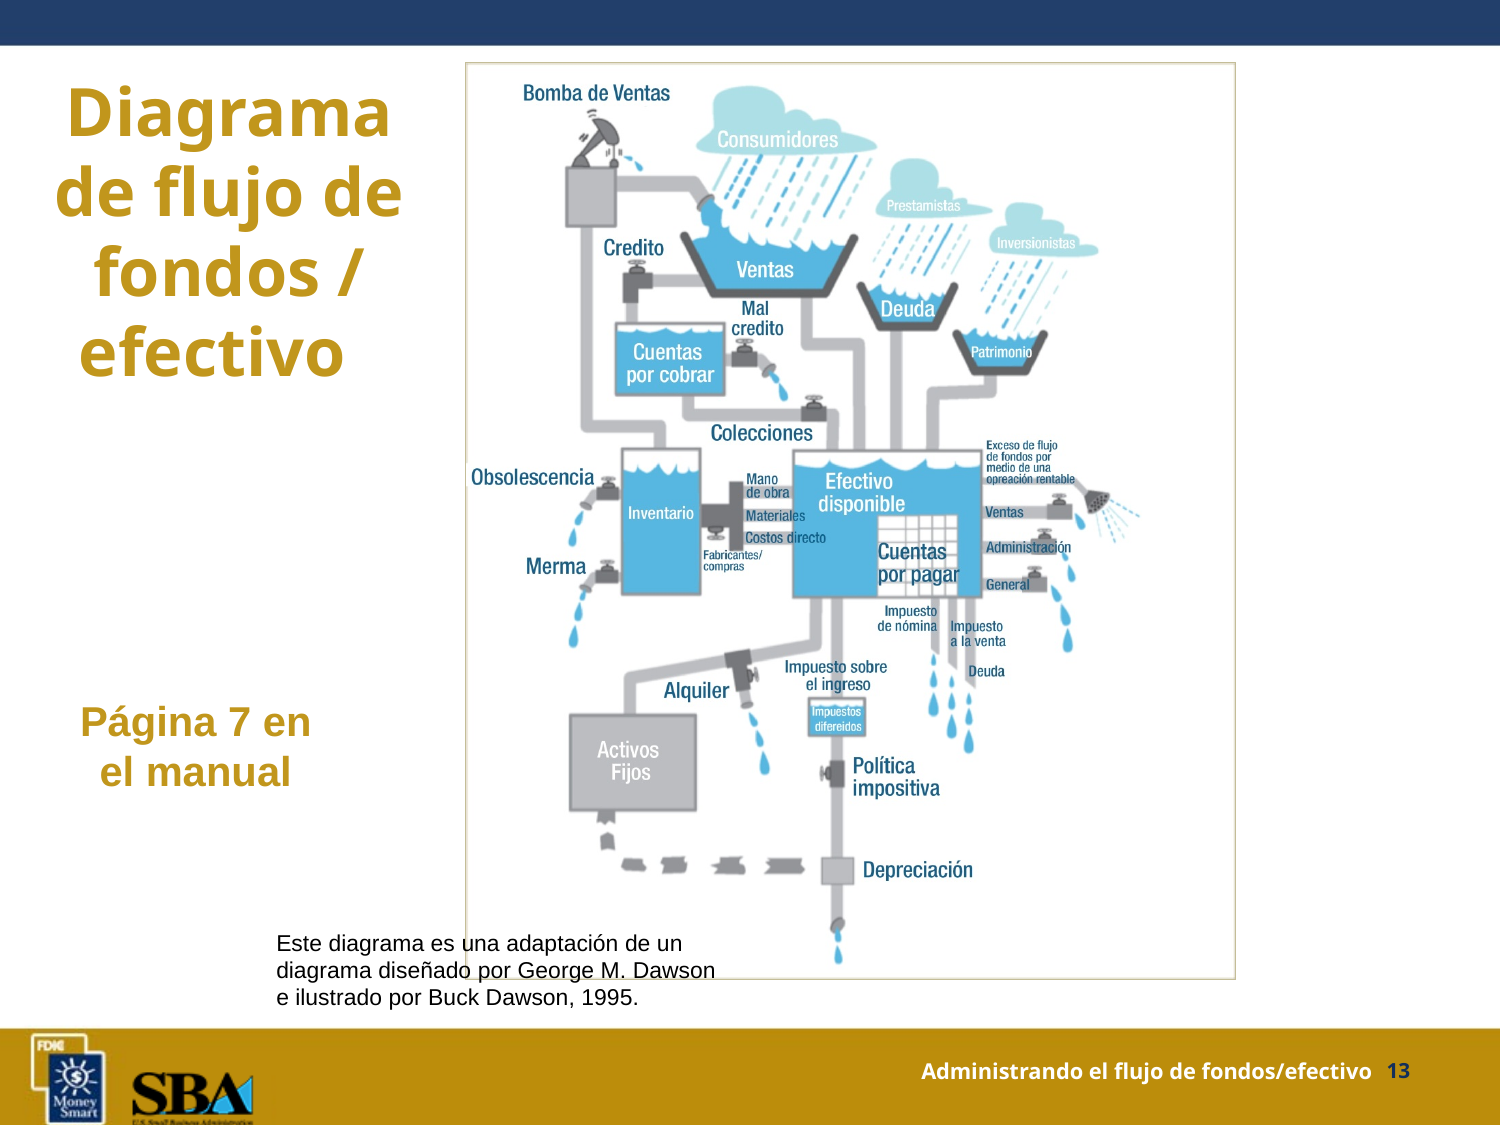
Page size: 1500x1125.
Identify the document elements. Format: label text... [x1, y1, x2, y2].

title Diagrama de flujo de fondos / efectivo [32, 62, 427, 397]
text_box Este diagrama es una adaptación de un diagrama diseñado por George M. Dawson e ilustrado por Buck Dawson, 1995. [261, 920, 739, 1018]
picture [0, 0, 1500, 1125]
text_box Página 7 en el manual [57, 686, 334, 842]
